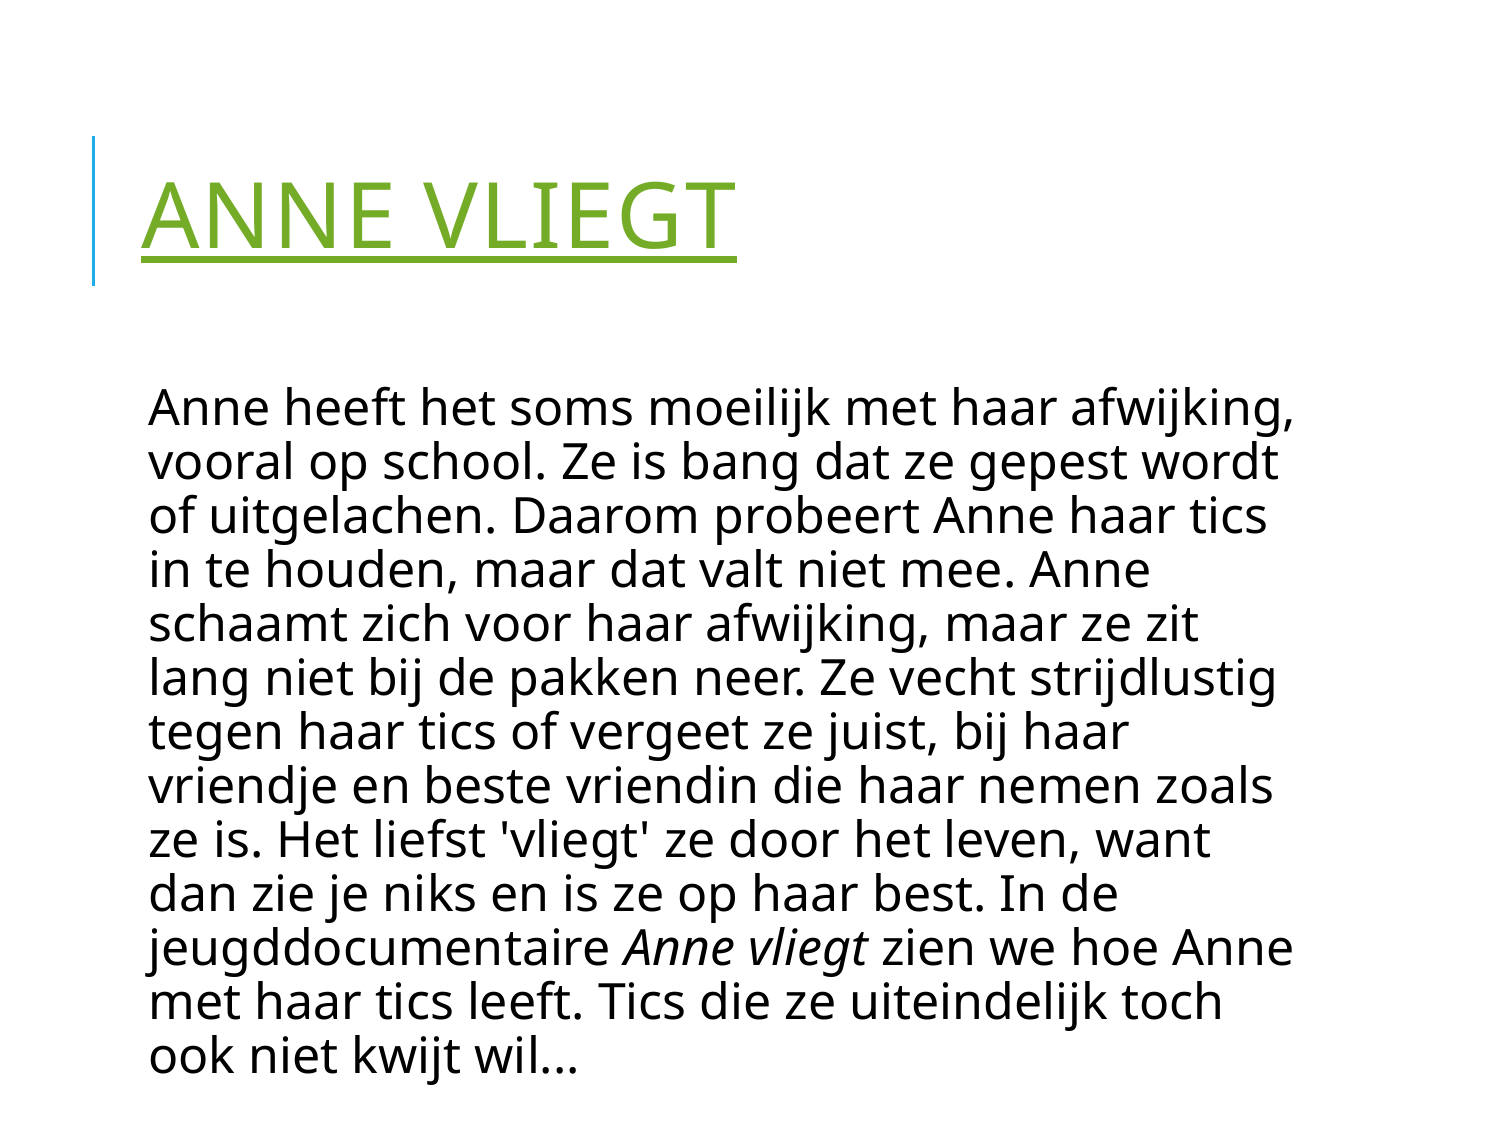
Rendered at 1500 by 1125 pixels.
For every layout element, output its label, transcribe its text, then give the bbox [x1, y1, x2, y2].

list Anne heeft het soms moeilijk met haar afwijking, vooral op school. Ze is bang dat ze gepest wordt of uitgelachen. Daarom probeert Anne haar tics in te houden, maar dat valt niet mee. Anne schaamt zich voor haar afwijking, maar ze zit lang niet bij de pakken neer. Ze vecht strijdlustig tegen haar tics of vergeet ze juist, bij haar vriendje en beste vriendin die haar nemen zoals ze is. Het liefst 'vliegt' ze door het leven, want dan zie je niks en is ze op haar best. In de jeugddocumentaire Anne vliegt zien we hoe Anne met haar tics leeft. Tics die ze uiteindelijk toch ook niet kwijt wil... [126, 375, 1322, 1035]
title Anne vliegt [126, 96, 1322, 342]
